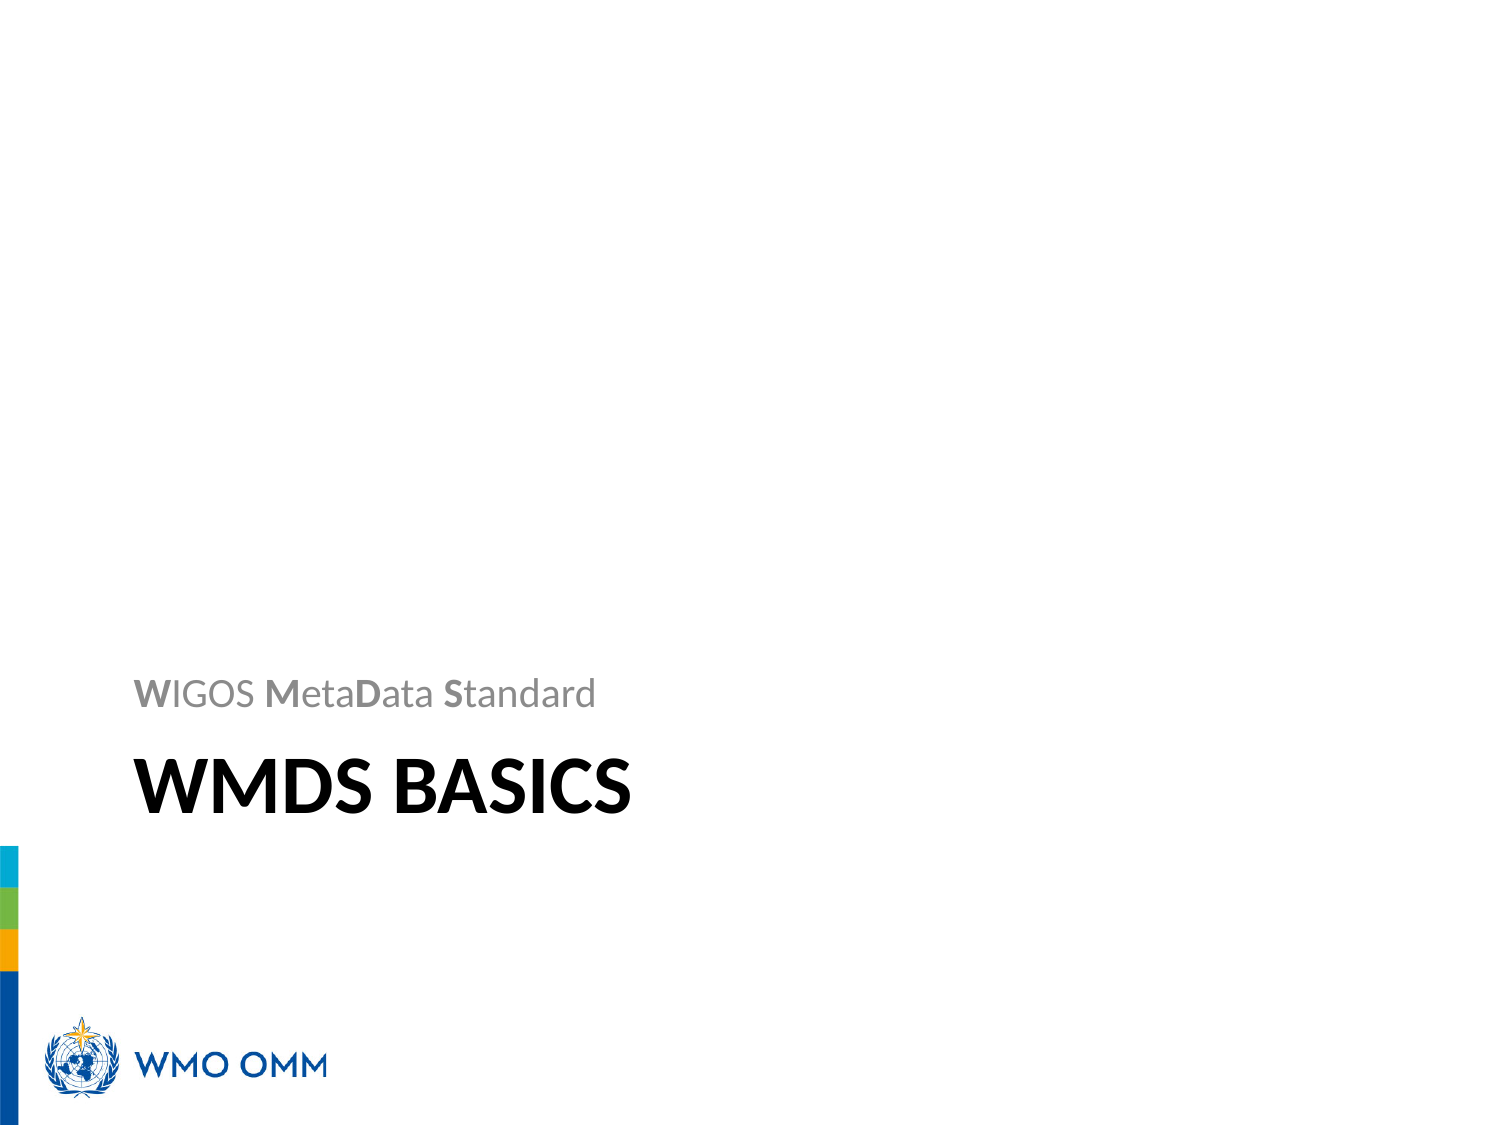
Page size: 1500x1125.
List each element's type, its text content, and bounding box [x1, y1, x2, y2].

list WIGOS MetaData Standard [118, 476, 1394, 723]
title WMDS Basics [118, 723, 1394, 947]
picture [0, 845, 327, 1125]
